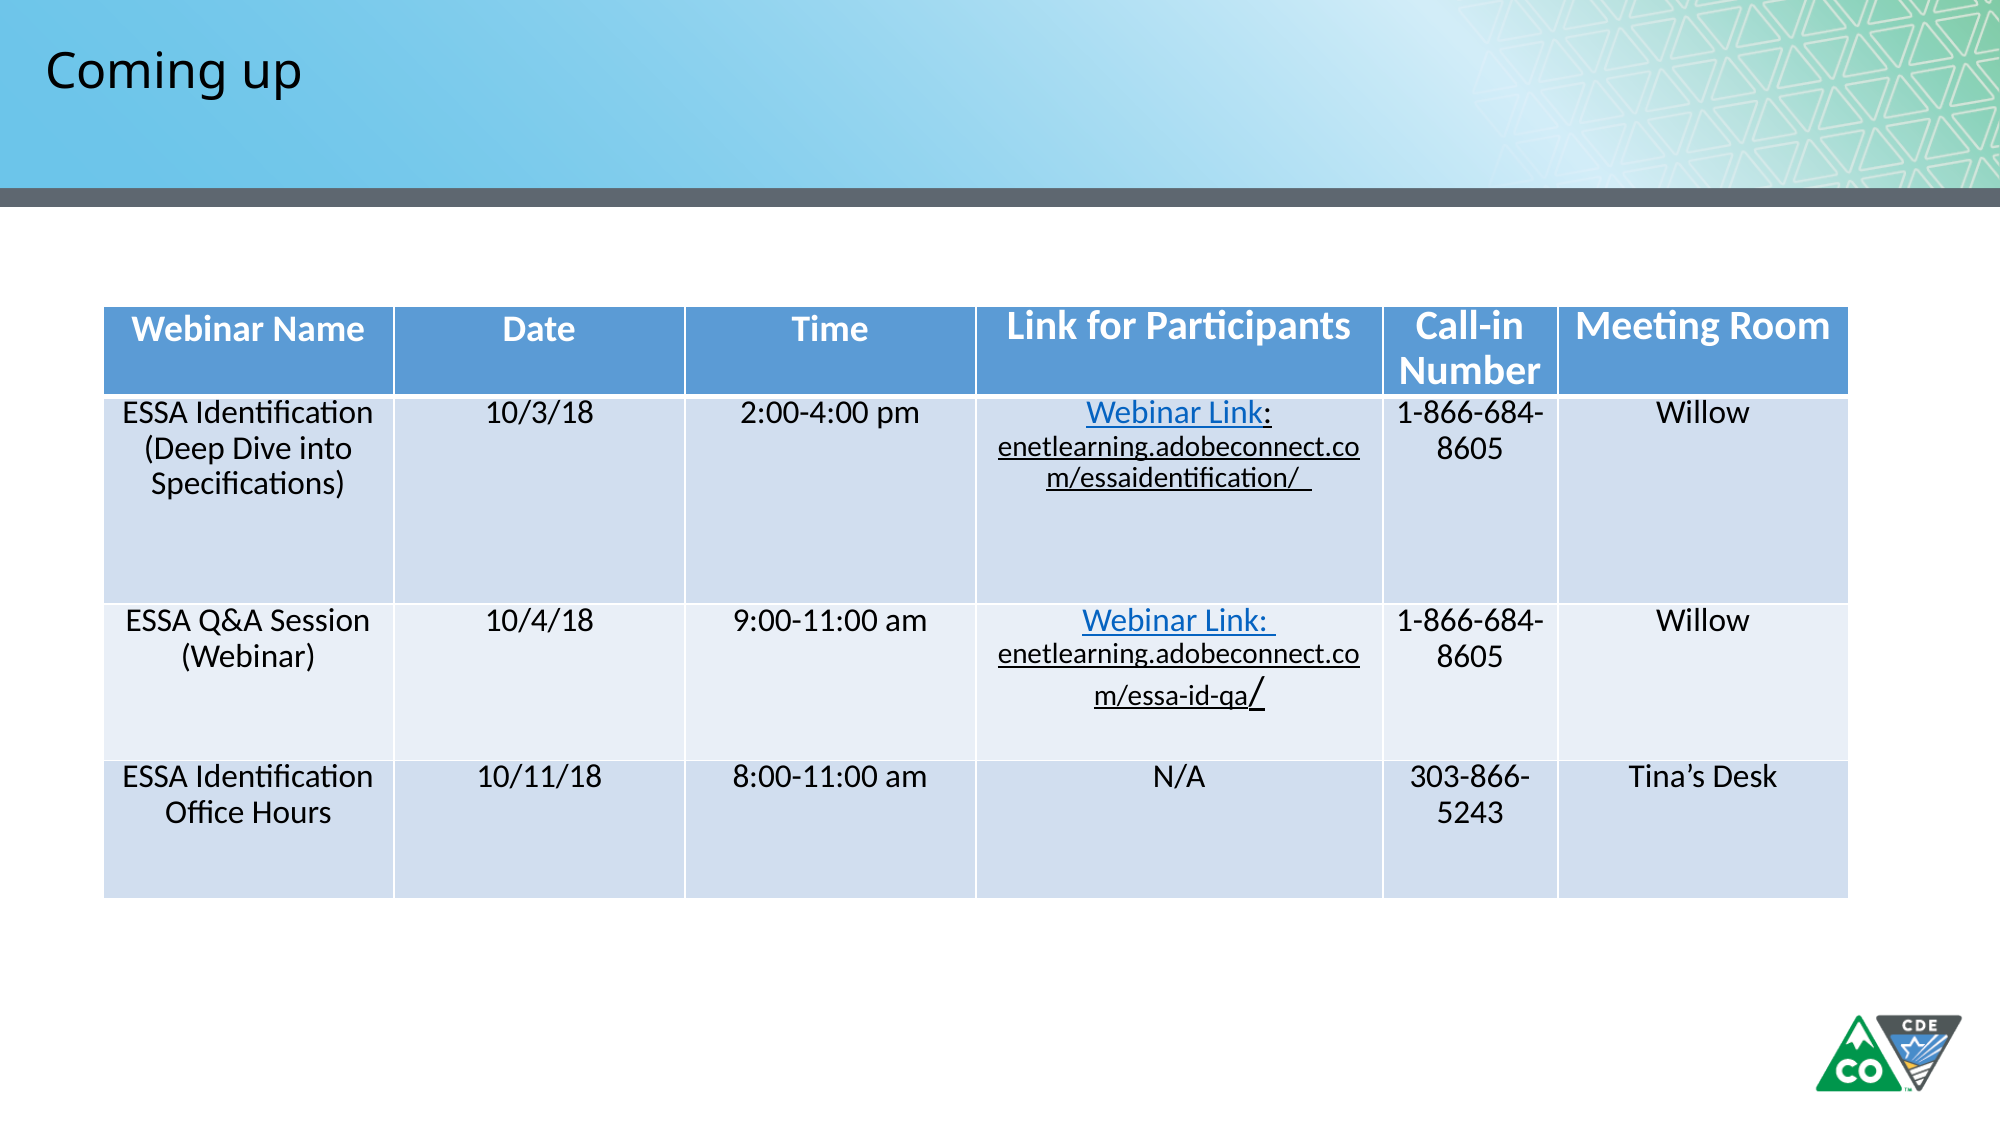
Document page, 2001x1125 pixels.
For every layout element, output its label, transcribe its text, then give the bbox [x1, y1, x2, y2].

table_cell N/A [977, 761, 1382, 898]
table_header Link for Participants [977, 307, 1382, 394]
table_header Call-in Number [1384, 307, 1557, 394]
table_cell Willow [1559, 605, 1848, 760]
table_header Date [395, 307, 684, 394]
table_cell 1-866-684-8605 [1384, 605, 1557, 760]
picture [0, 0, 2000, 207]
title Coming up [45, 45, 1000, 162]
table_cell ESSA Identification Office Hours [104, 761, 393, 898]
table_cell 8:00-11:00 am [686, 761, 975, 898]
table_cell 1-866-684-8605 [1384, 399, 1557, 603]
table_cell Willow [1559, 399, 1848, 603]
table_cell 303-866-5243 [1384, 761, 1557, 898]
table_cell Webinar Link: enetlearning.adobeconnect.com/essa-id-qa/ [977, 605, 1382, 760]
table_cell Webinar Link: enetlearning.adobeconnect.com/essaidentification/ [977, 399, 1382, 603]
table_cell 10/3/18 [395, 399, 684, 603]
table_header Webinar Name [104, 307, 393, 394]
table_cell 2:00-4:00 pm [686, 399, 975, 603]
table_cell 10/11/18 [395, 761, 684, 898]
table_cell Tina’s Desk [1559, 761, 1848, 898]
table_cell ESSA Q&A Session (Webinar) [104, 605, 393, 760]
table_cell 9:00-11:00 am [686, 605, 975, 760]
table_cell ESSA Identification (Deep Dive into Specifications) [104, 399, 393, 603]
table_cell 10/4/18 [395, 605, 684, 760]
table_header Meeting Room [1559, 307, 1848, 394]
table_header Time [686, 307, 975, 394]
picture [1803, 1006, 1972, 1099]
